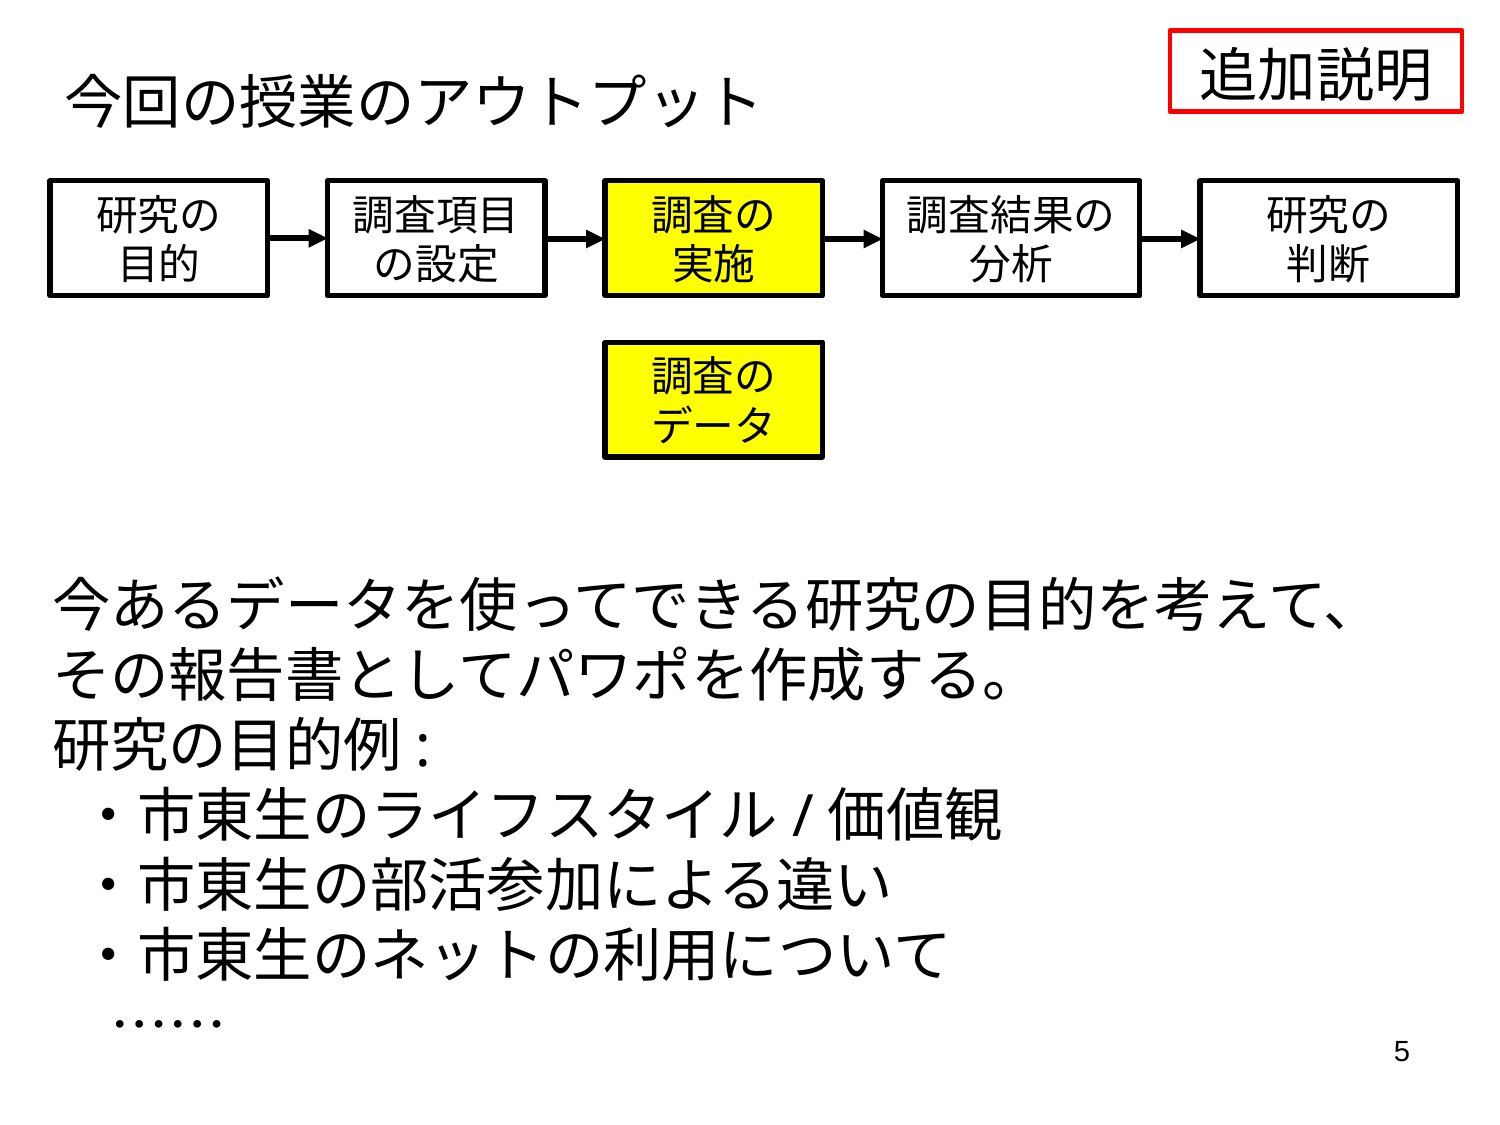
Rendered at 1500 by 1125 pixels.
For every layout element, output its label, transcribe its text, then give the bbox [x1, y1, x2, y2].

text_box 今回の授業のアウトプット [49, 57, 1500, 143]
text_box 調査の データ [605, 342, 823, 457]
text_box 研究の 目的 [50, 180, 268, 296]
text_box 調査の 実施 [605, 180, 823, 296]
text_box 研究の 判断 [1199, 180, 1458, 296]
text_box 調査結果の分析 [882, 180, 1140, 296]
text_box 今あるデータを使ってできる研究の目的を考えて、その報告書としてパワポを作成する。 研究の目的例: ・市東生のライフスタイル/価値観 ・市東生の部活参加による違い ・市東生のネットの利用について …… [37, 561, 1425, 1125]
text_box 調査項目の設定 [327, 180, 545, 296]
text_box 追加説明 [1169, 30, 1462, 112]
